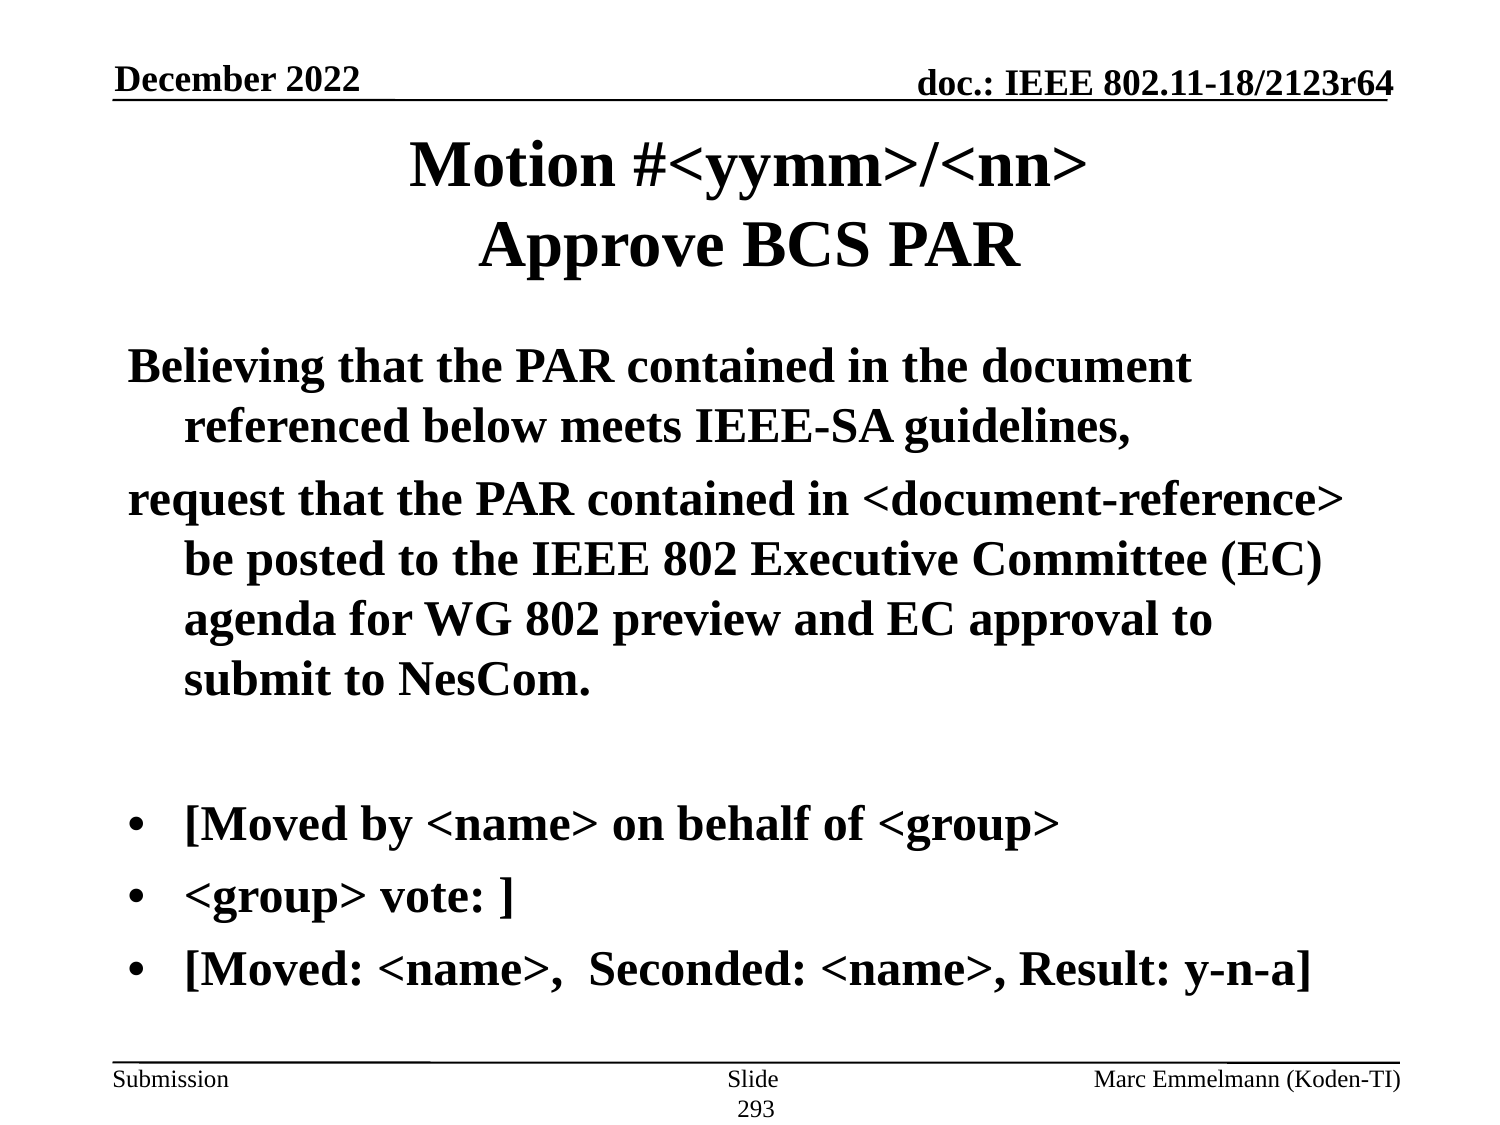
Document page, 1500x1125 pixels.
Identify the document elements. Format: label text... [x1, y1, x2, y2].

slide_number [114, 54, 423, 100]
slide_number Slide 293 [712, 1061, 800, 1123]
list Believing that the PAR contained in the document referenced below meets IEEE-SA guidelines, request that the PAR contained in <document-reference> be posted to the IEEE 802 Executive Committee (EC) agenda for WG 802 preview and EC approval to submit to NesCom. • [Moved by <name> on behalf of <group> • <group> vote: ] • [Moved: <name>, Seconded: <name>, Result: y-n-a] [112, 324, 1388, 1000]
title Motion #<yymm>/<nn> Approve BCS PAR [112, 112, 1388, 288]
footer Marc Emmelmann (Koden-TI) [878, 1061, 1402, 1093]
